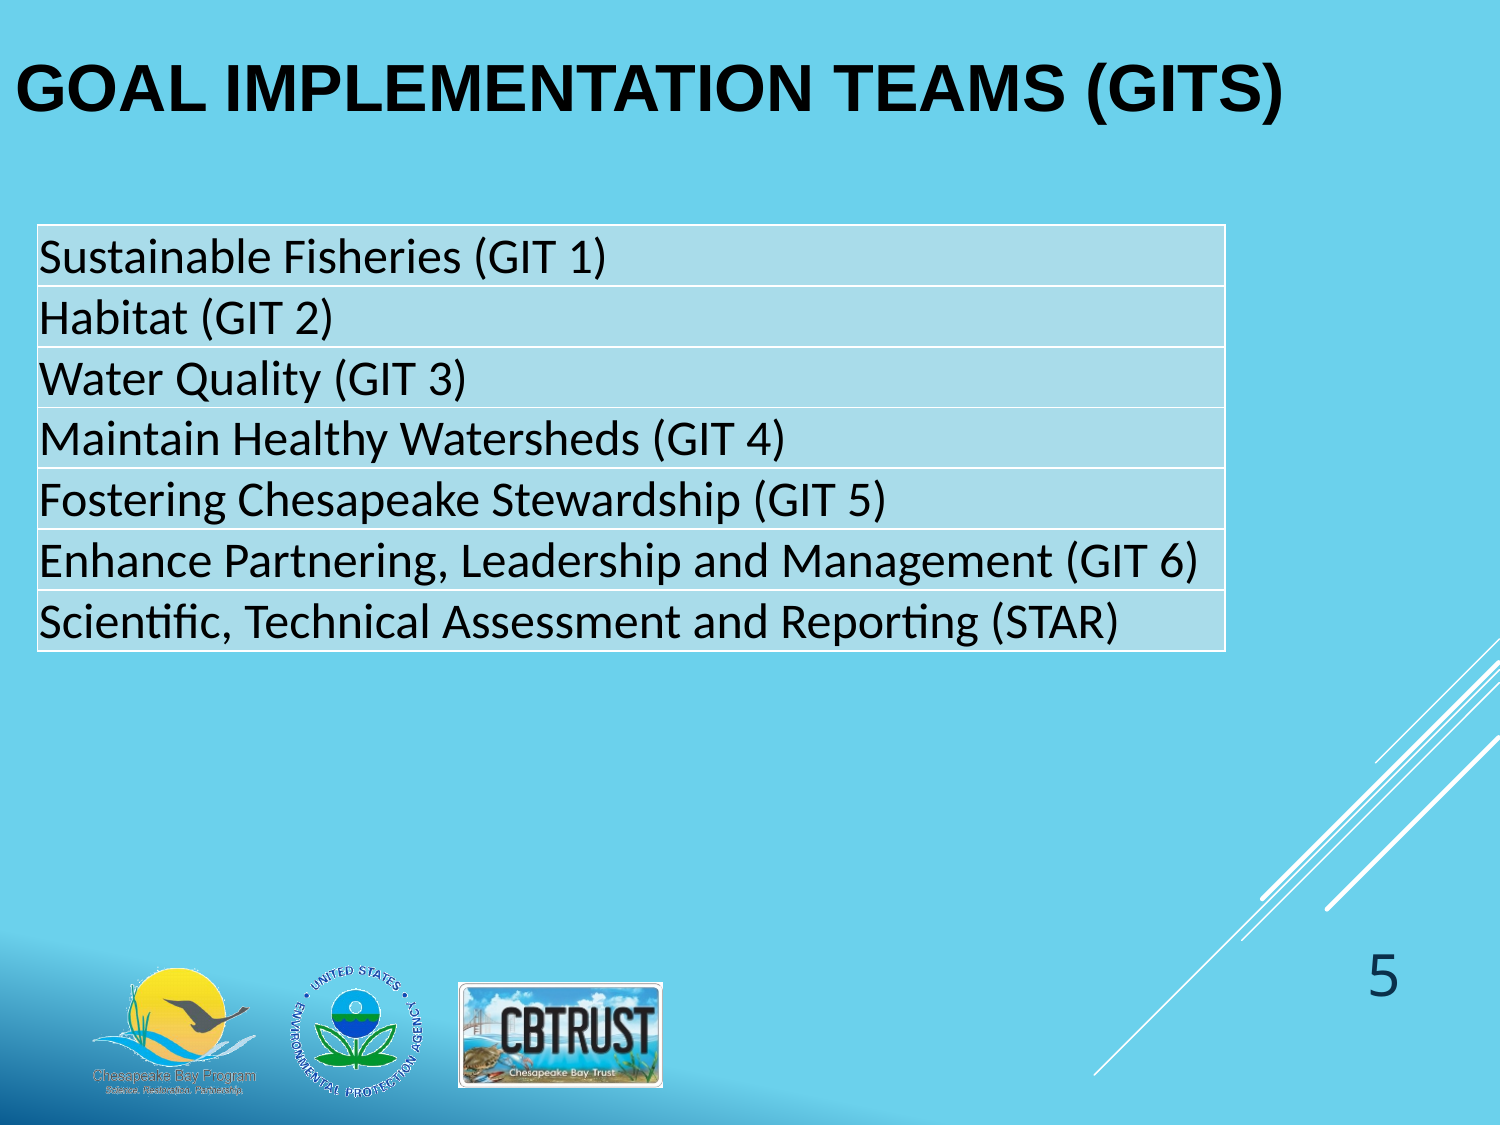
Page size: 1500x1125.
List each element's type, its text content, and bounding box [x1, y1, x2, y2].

table_cell Maintain Healthy Watersheds (GIT 4) [38, 408, 1224, 467]
table_cell Water Quality (GIT 3) [38, 348, 1224, 407]
title Goal Implementation Teams (GITs) [0, 6, 1500, 163]
table_header Sustainable Fisheries (GIT 1) [38, 226, 1224, 285]
table_cell Fostering Chesapeake Stewardship (GIT 5) [38, 469, 1224, 528]
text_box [88, 944, 663, 1101]
table_cell Enhance Partnering, Leadership and Management (GIT 6) [38, 530, 1224, 589]
table_cell Habitat (GIT 2) [38, 287, 1224, 346]
table_cell Scientific, Technical Assessment and Reporting (STAR) [38, 591, 1224, 650]
slide_number 5 [1275, 915, 1416, 1025]
